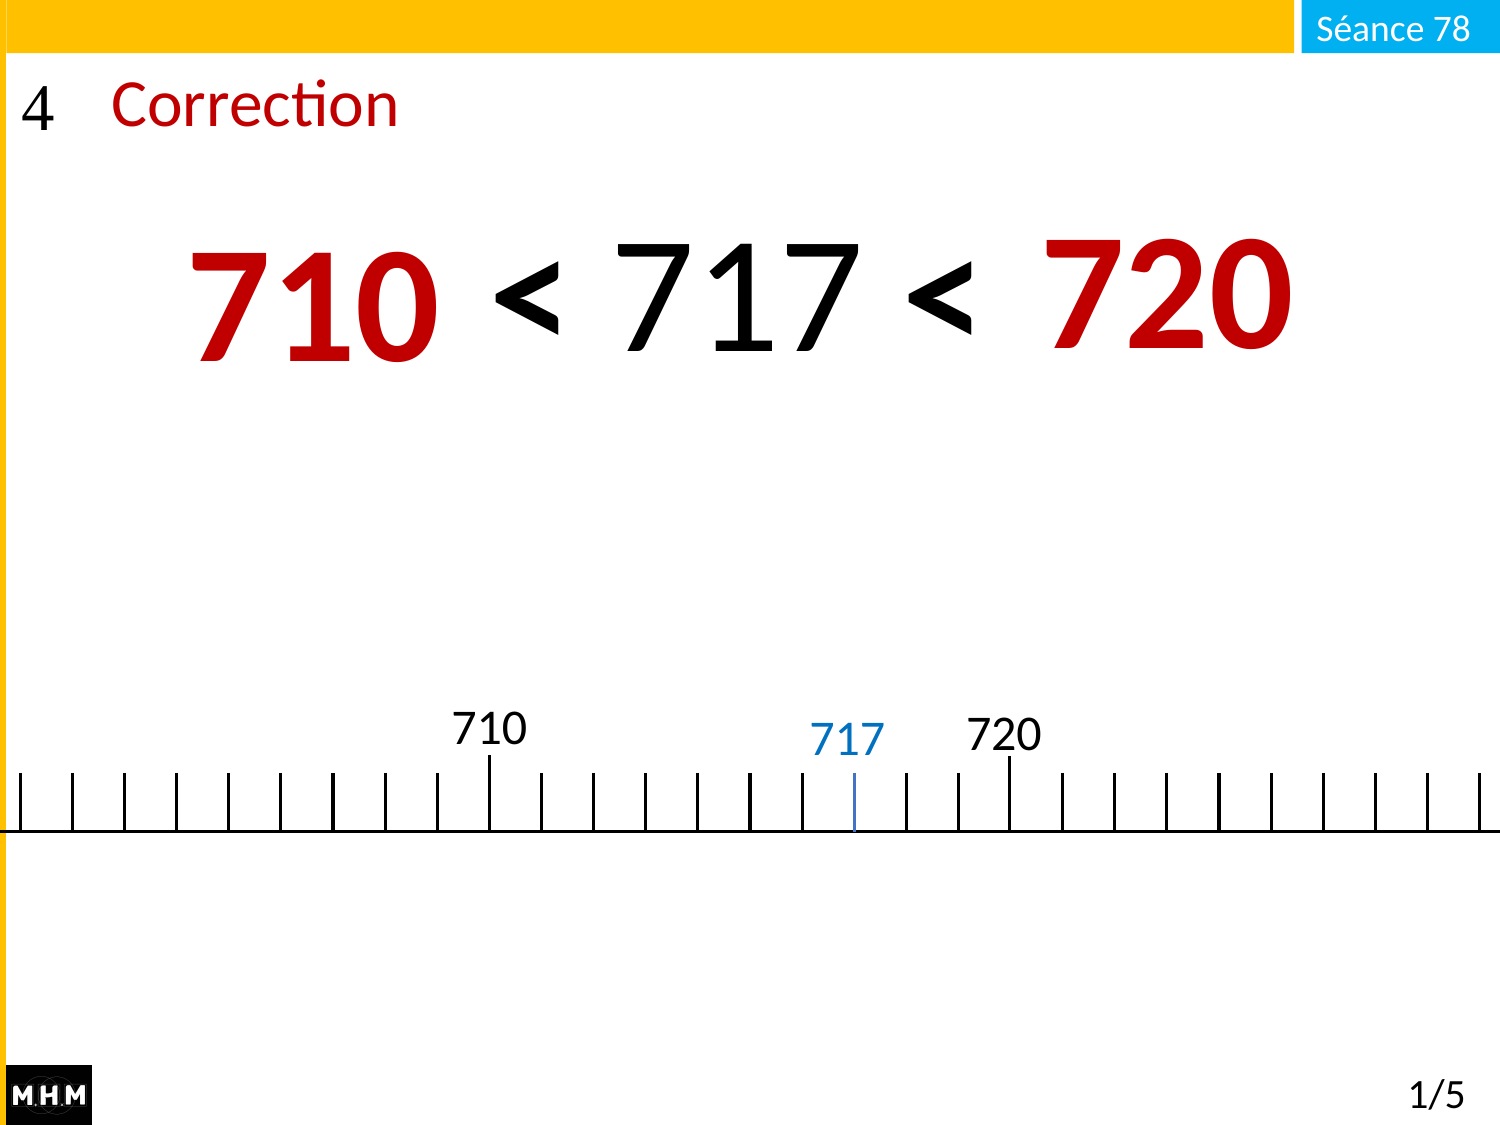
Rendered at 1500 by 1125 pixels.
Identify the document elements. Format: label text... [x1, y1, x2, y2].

title Correction [96, 60, 1391, 149]
picture [6, 1065, 92, 1125]
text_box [0, 755, 1500, 833]
text_box 710 [137, 187, 490, 403]
text_box … < 717 < … [271, 177, 1216, 393]
text_box 720 [980, 174, 1353, 389]
text_box 717 [794, 697, 919, 755]
list 1/5 [1373, 1064, 1500, 1125]
text_box 710 [436, 687, 561, 755]
text_box 720 [951, 692, 1075, 755]
